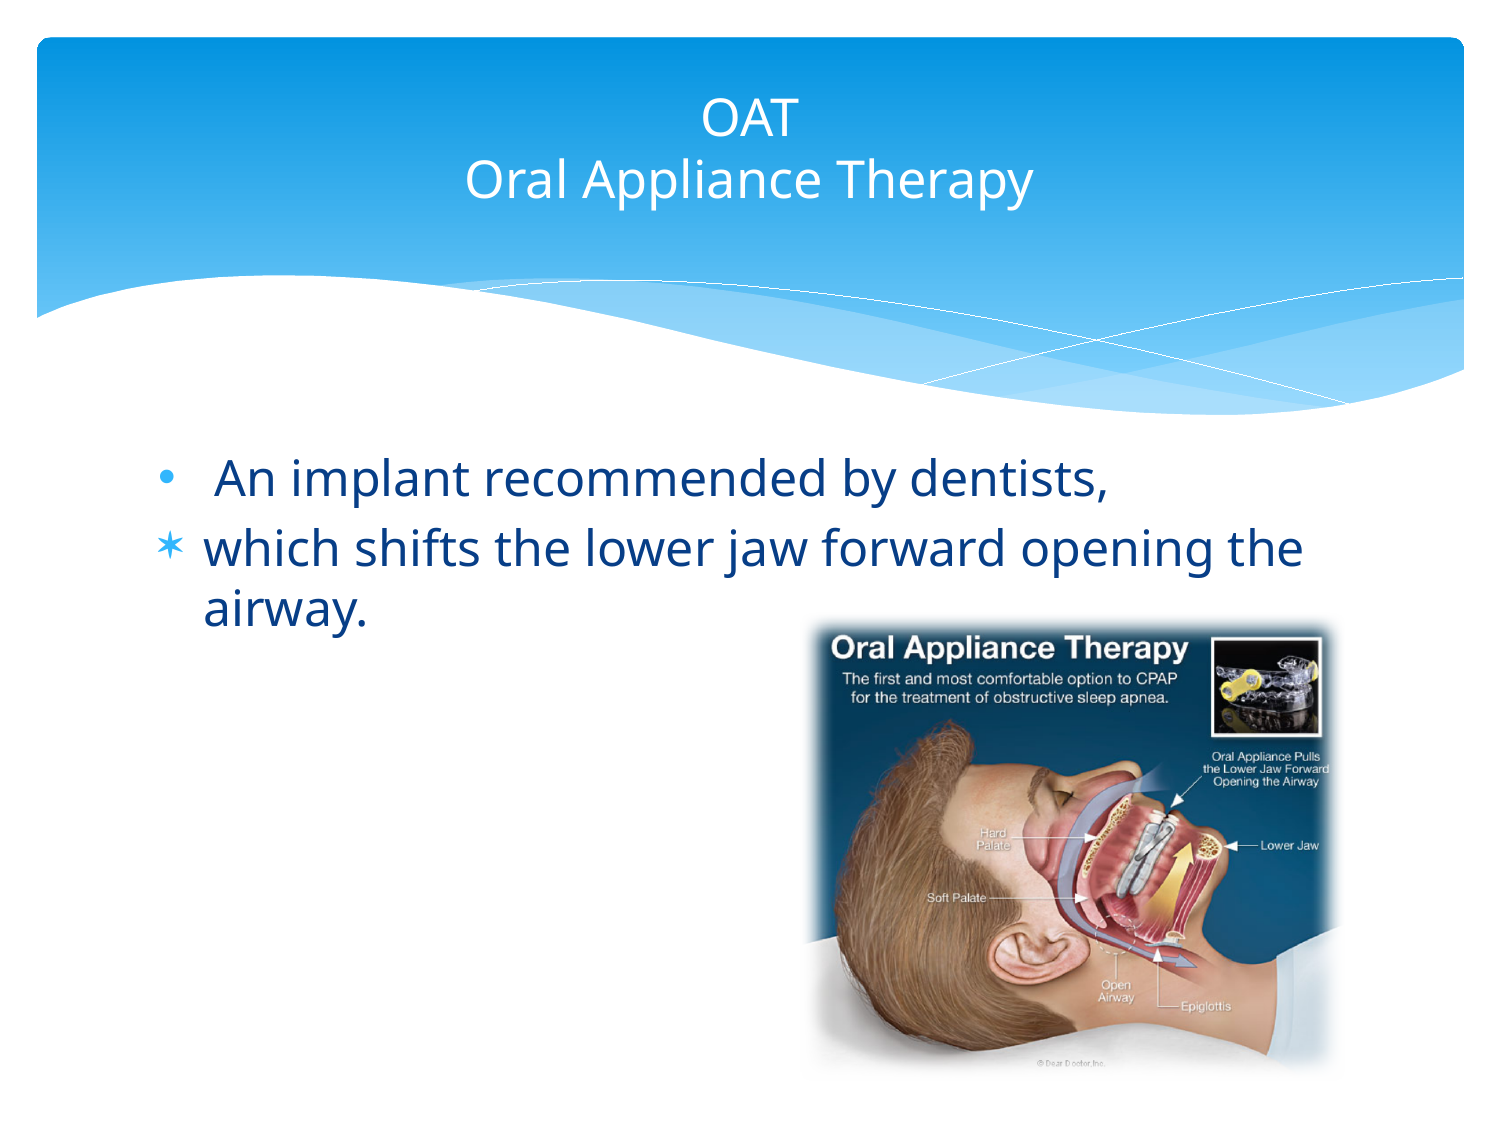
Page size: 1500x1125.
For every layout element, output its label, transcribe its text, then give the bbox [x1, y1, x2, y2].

picture [799, 612, 1345, 1082]
title OAT Oral Appliance Therapy [75, 75, 1425, 281]
list An implant recommended by dentists, which shifts the lower jaw forward opening the airway. [143, 438, 1359, 1005]
